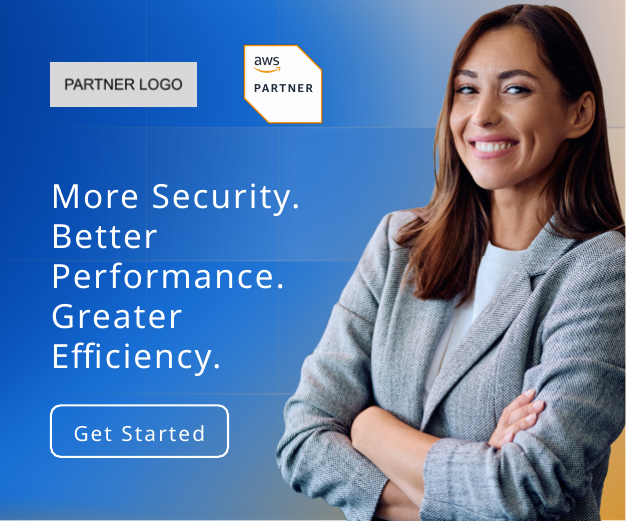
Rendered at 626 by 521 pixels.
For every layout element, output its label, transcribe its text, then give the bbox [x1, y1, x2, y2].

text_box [50, 405, 229, 457]
text_box More Security. Better Performance. Greater Efficiency. [50, 175, 343, 375]
picture [0, 0, 626, 521]
